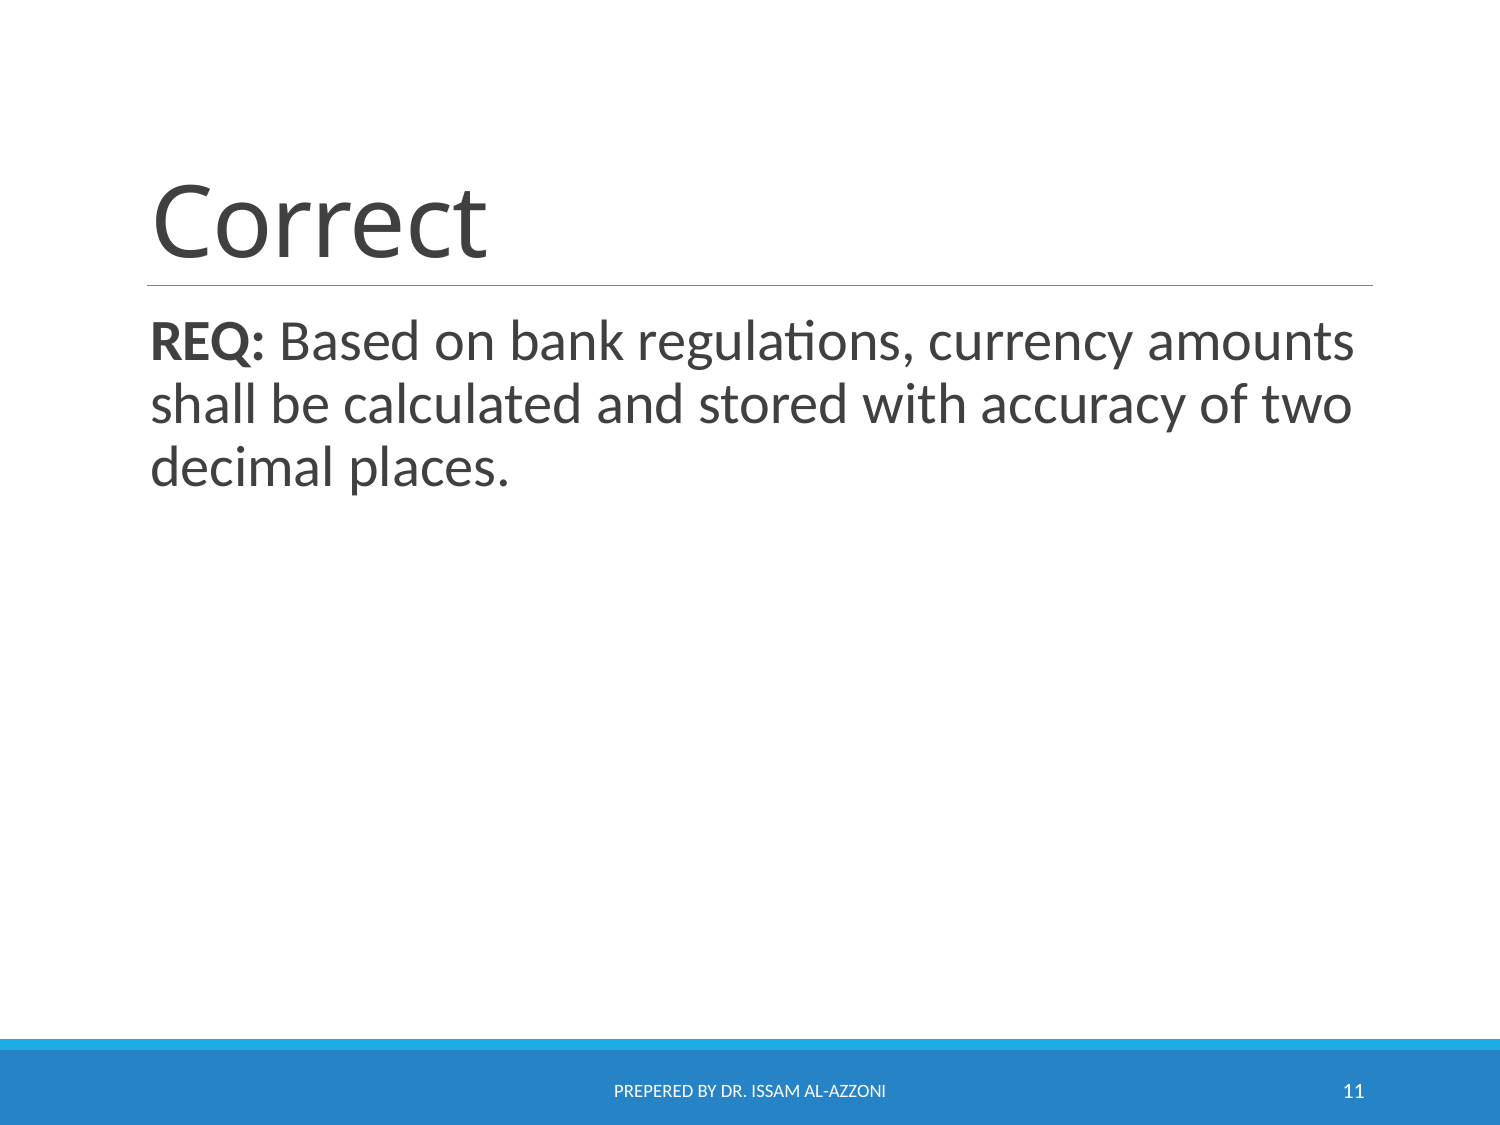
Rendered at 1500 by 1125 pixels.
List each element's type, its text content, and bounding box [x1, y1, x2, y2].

slide_number 11 [1218, 1059, 1380, 1120]
list REQ: Based on bank regulations, currency amounts shall be calculated and stored with accuracy of two decimal places. [135, 302, 1373, 963]
title Correct [135, 47, 1373, 285]
footer Prepered by Dr. Issam Al-Azzoni [453, 1059, 1047, 1120]
